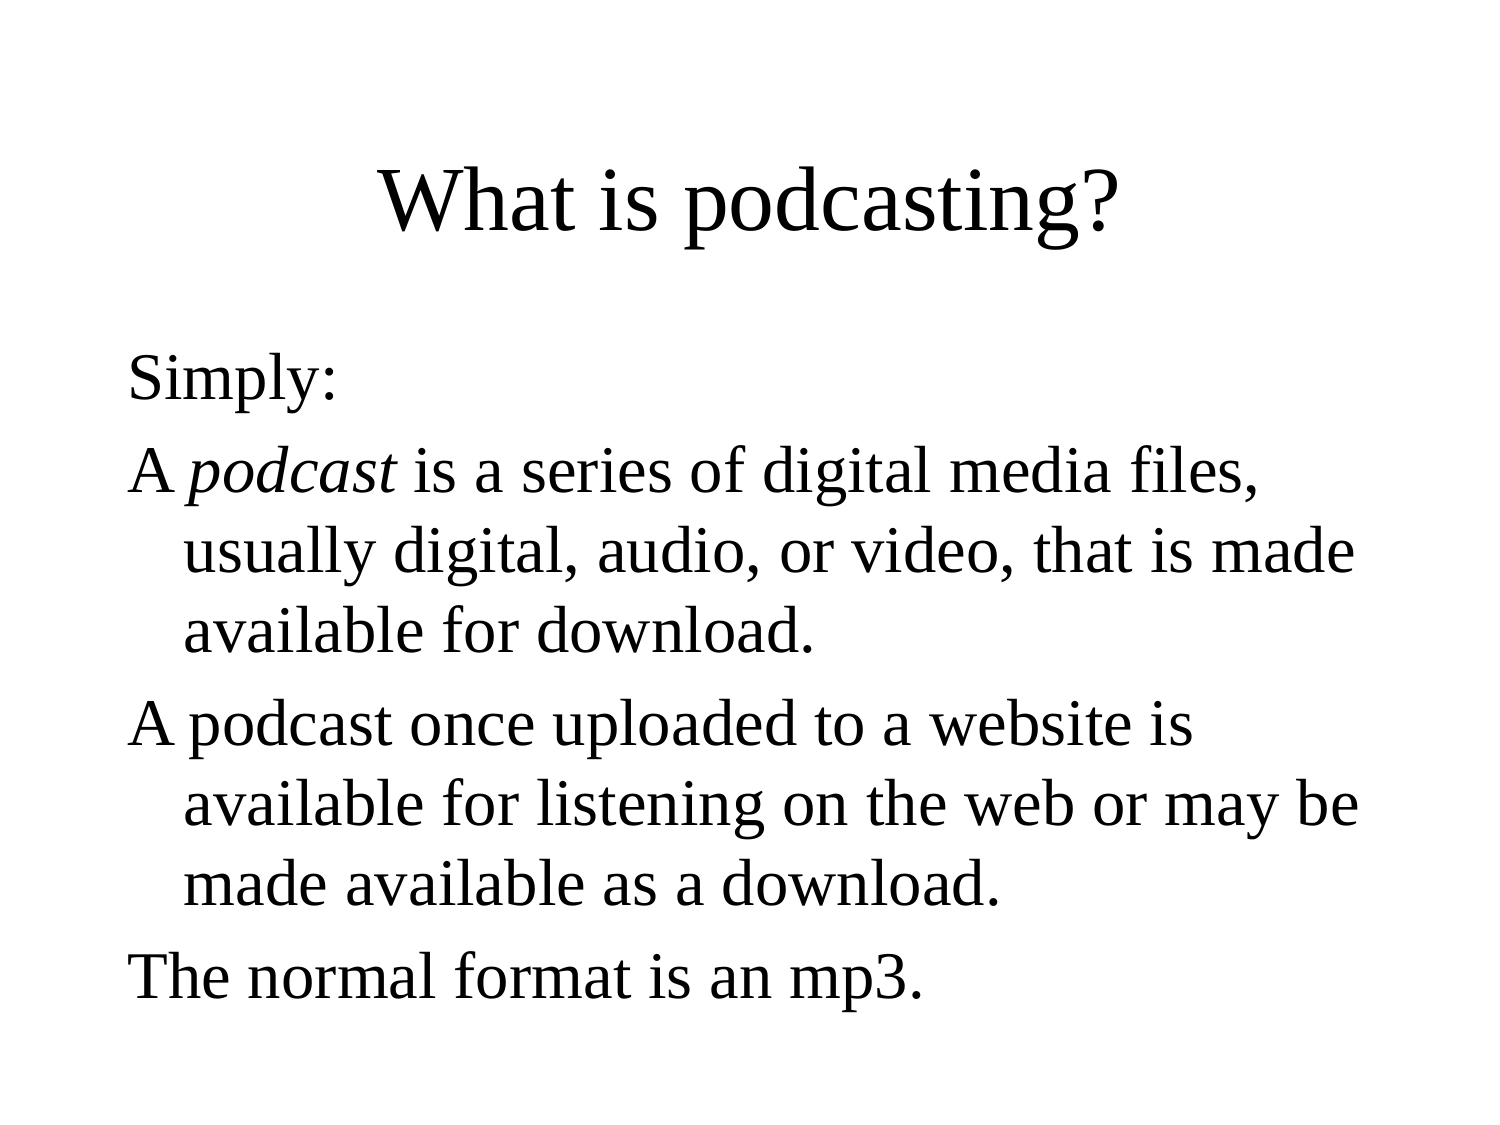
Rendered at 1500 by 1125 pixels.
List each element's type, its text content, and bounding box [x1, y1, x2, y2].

title What is podcasting? [112, 99, 1388, 288]
list Simply: A podcast is a series of digital media files, usually digital, audio, or video, that is made available for download. A podcast once uploaded to a website is available for listening on the web or may be made available as a download. The normal format is an mp3. [112, 324, 1388, 1067]
